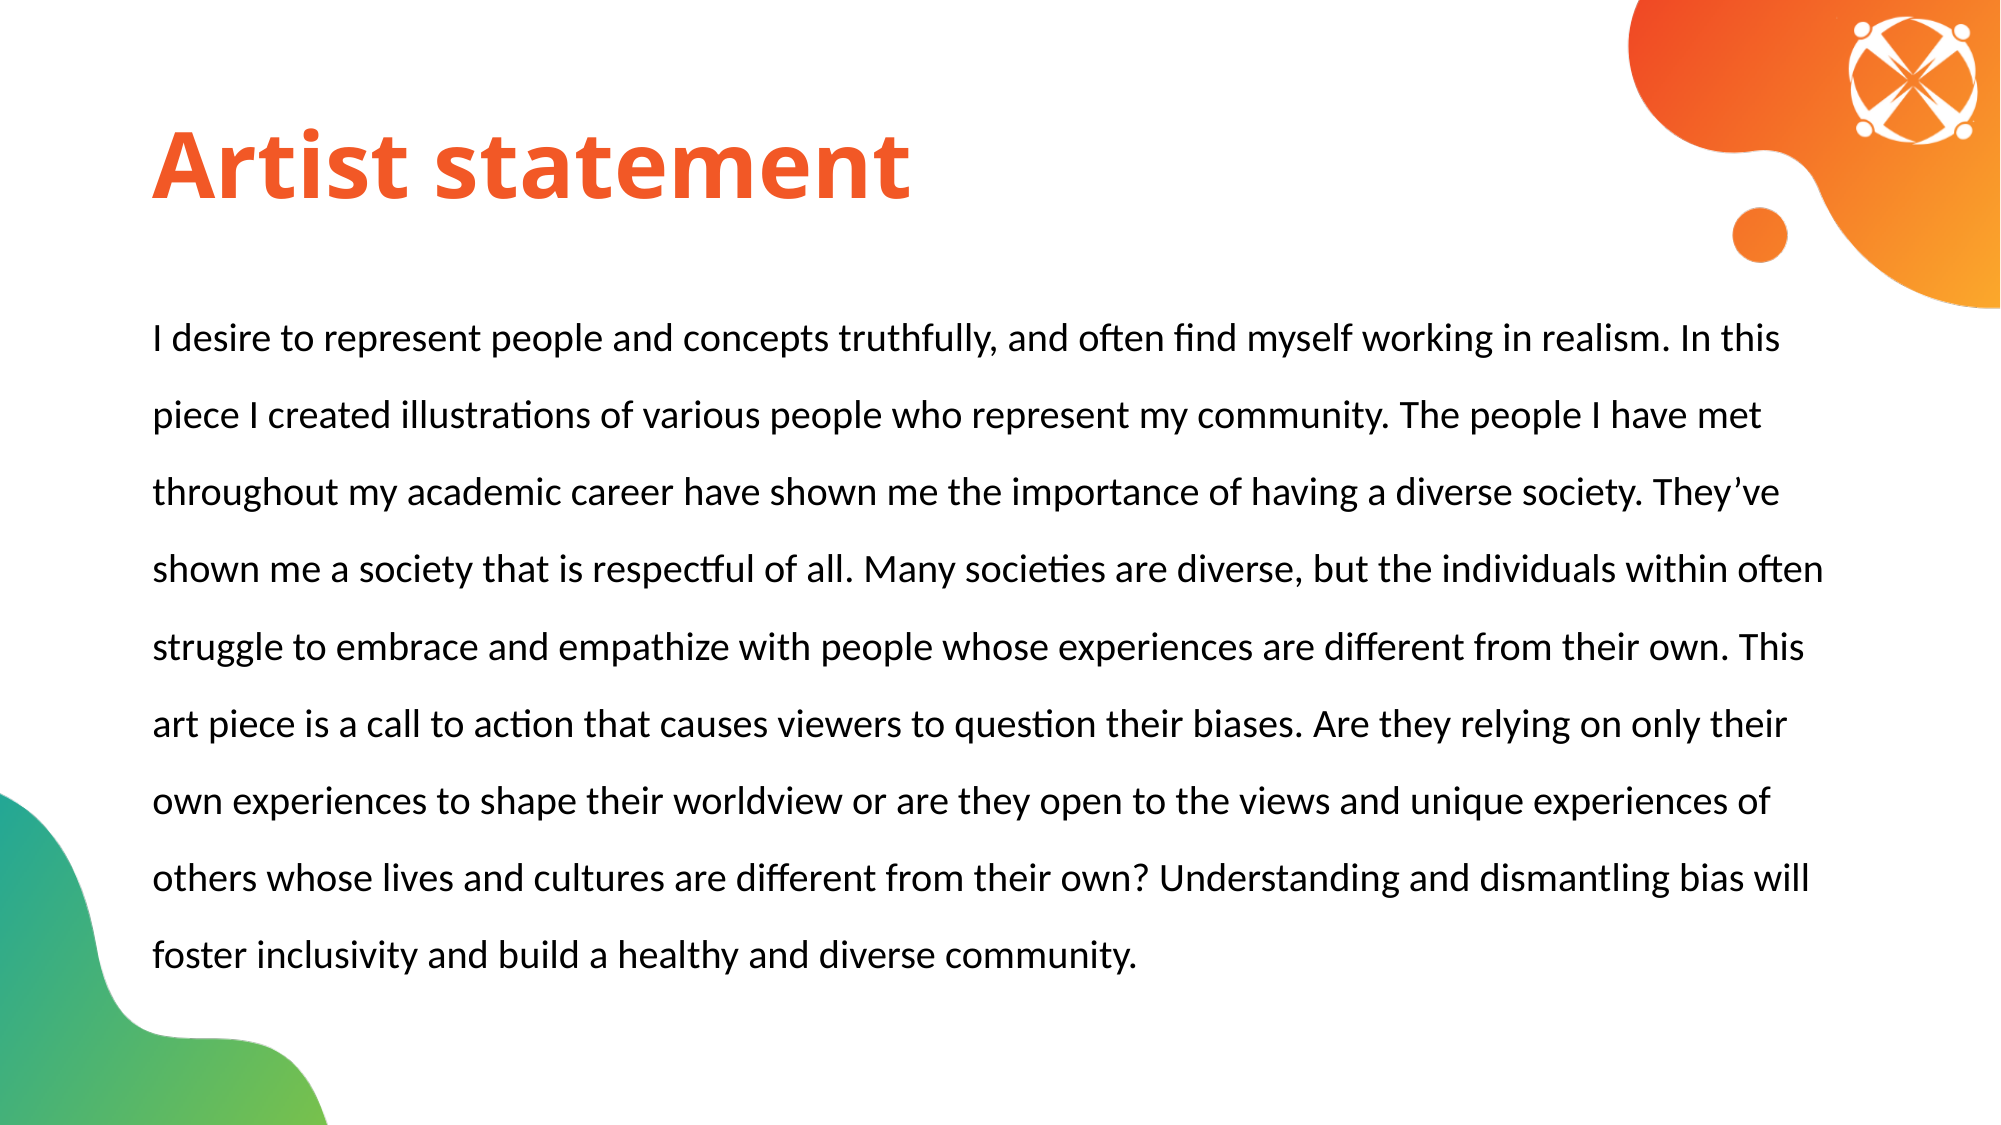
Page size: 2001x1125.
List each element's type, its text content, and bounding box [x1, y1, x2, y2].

list I desire to represent people and concepts truthfully, and often find myself working in realism. In this piece I created illustrations of various people who represent my community. The people I have met throughout my academic career have shown me the importance of having a diverse society. They’ve shown me a society that is respectful of all. Many societies are diverse, but the individuals within often struggle to embrace and empathize with people whose experiences are different from their own. This art piece is a call to action that causes viewers to question their biases. Are they relying on only their own experiences to shape their worldview or are they open to the views and unique experiences of others whose lives and cultures are different from their own? Understanding and dismantling bias will foster inclusivity and build a healthy and diverse community. [137, 275, 1863, 989]
picture [0, 0, 2001, 1125]
title Artist statement [137, 59, 1863, 275]
